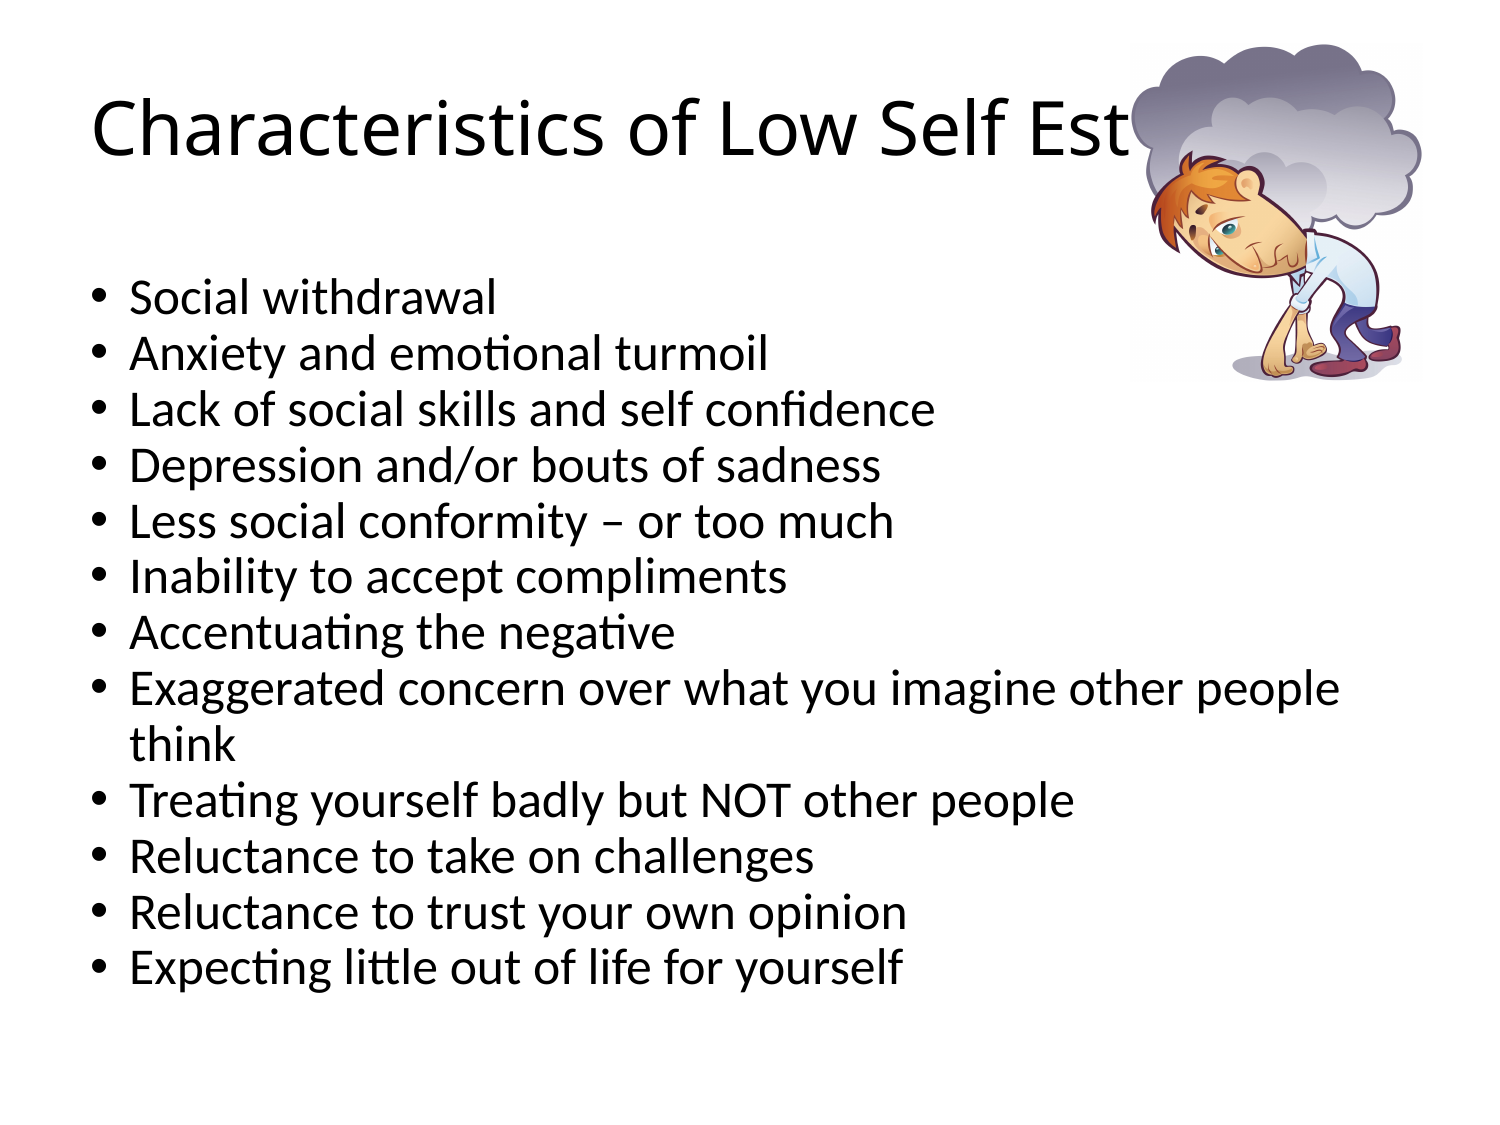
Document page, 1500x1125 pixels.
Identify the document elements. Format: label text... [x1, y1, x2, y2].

title Characteristics of Low Self Esteem [75, 50, 1130, 213]
list Social withdrawal Anxiety and emotional turmoil Lack of social skills and self confidence Depression and/or bouts of sadness Less social conformity – or too much Inability to accept compliments Accentuating the negative Exaggerated concern over what you imagine other people think Treating yourself badly but NOT other people Reluctance to take on challenges Reluctance to trust your own opinion Expecting little out of life for yourself Retrieved from: www.self-confidence.co.uk [75, 262, 1425, 1050]
picture [1130, 43, 1424, 382]
